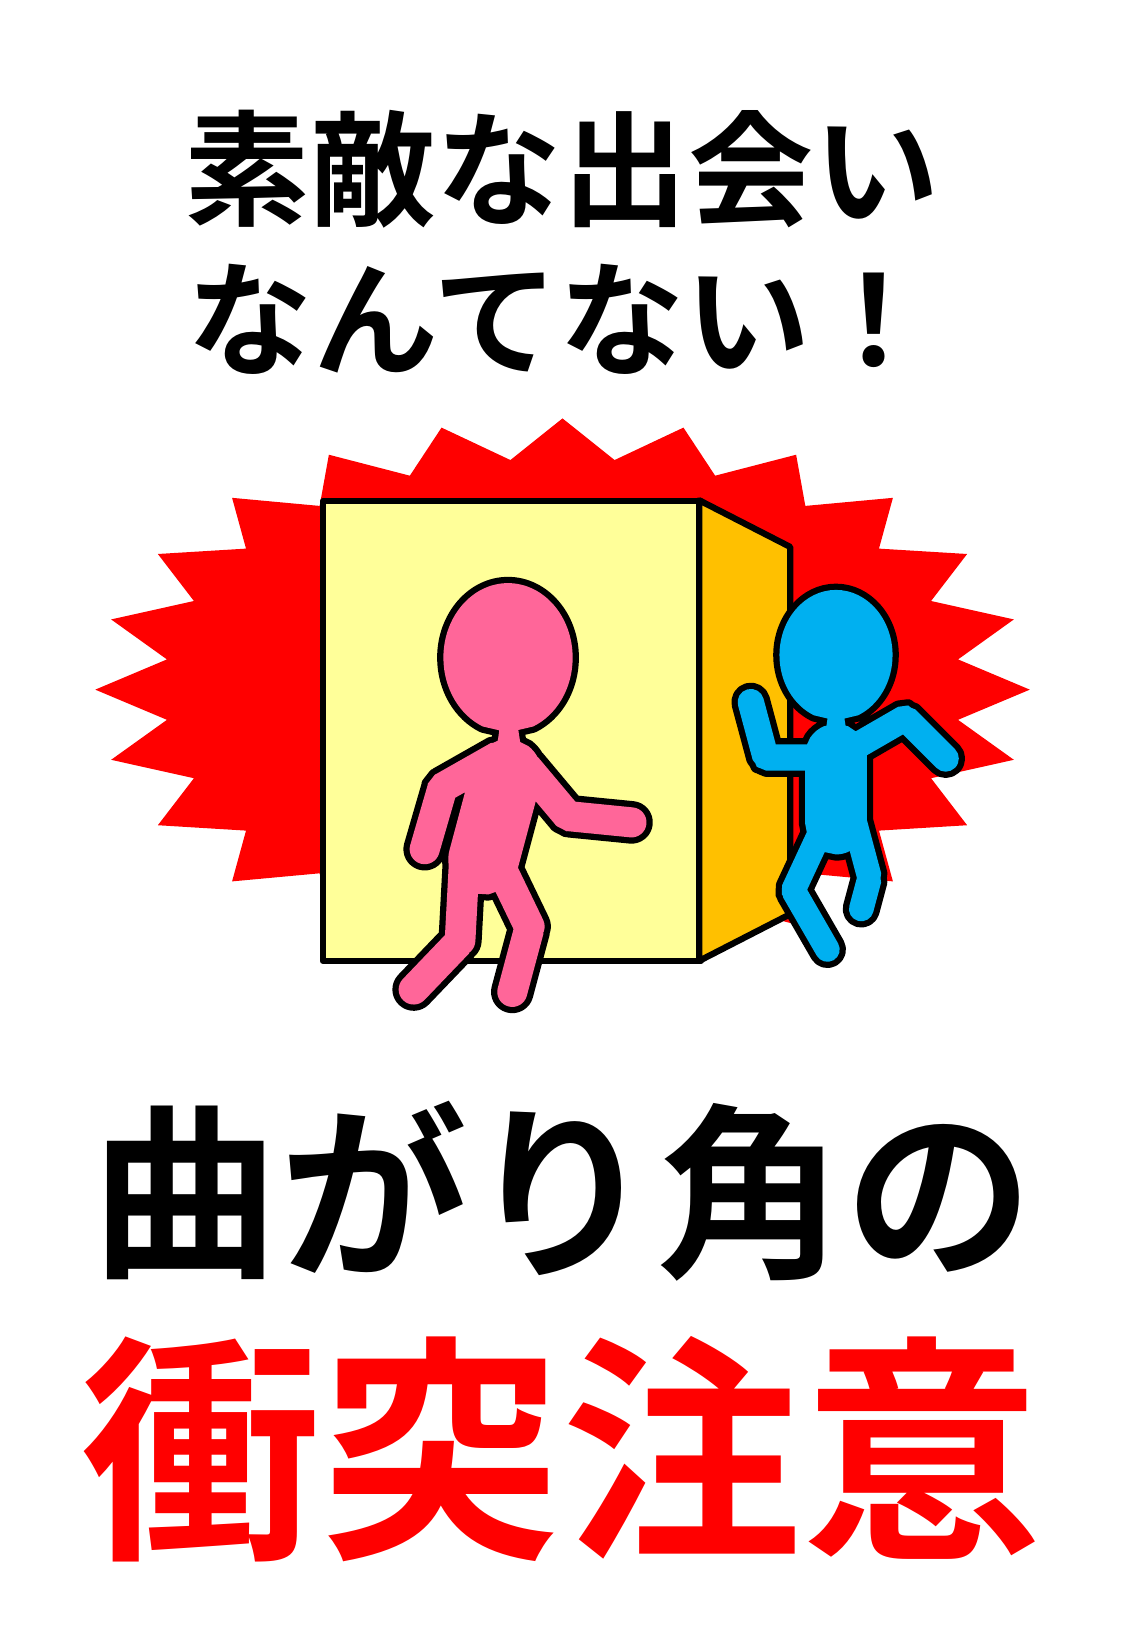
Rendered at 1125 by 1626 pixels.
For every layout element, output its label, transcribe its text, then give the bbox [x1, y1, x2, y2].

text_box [94, 418, 1031, 1008]
text_box 素敵な出会い なんてない！ [0, 84, 1125, 399]
text_box 曲がり角の 衝突注意 [0, 1068, 1125, 1597]
